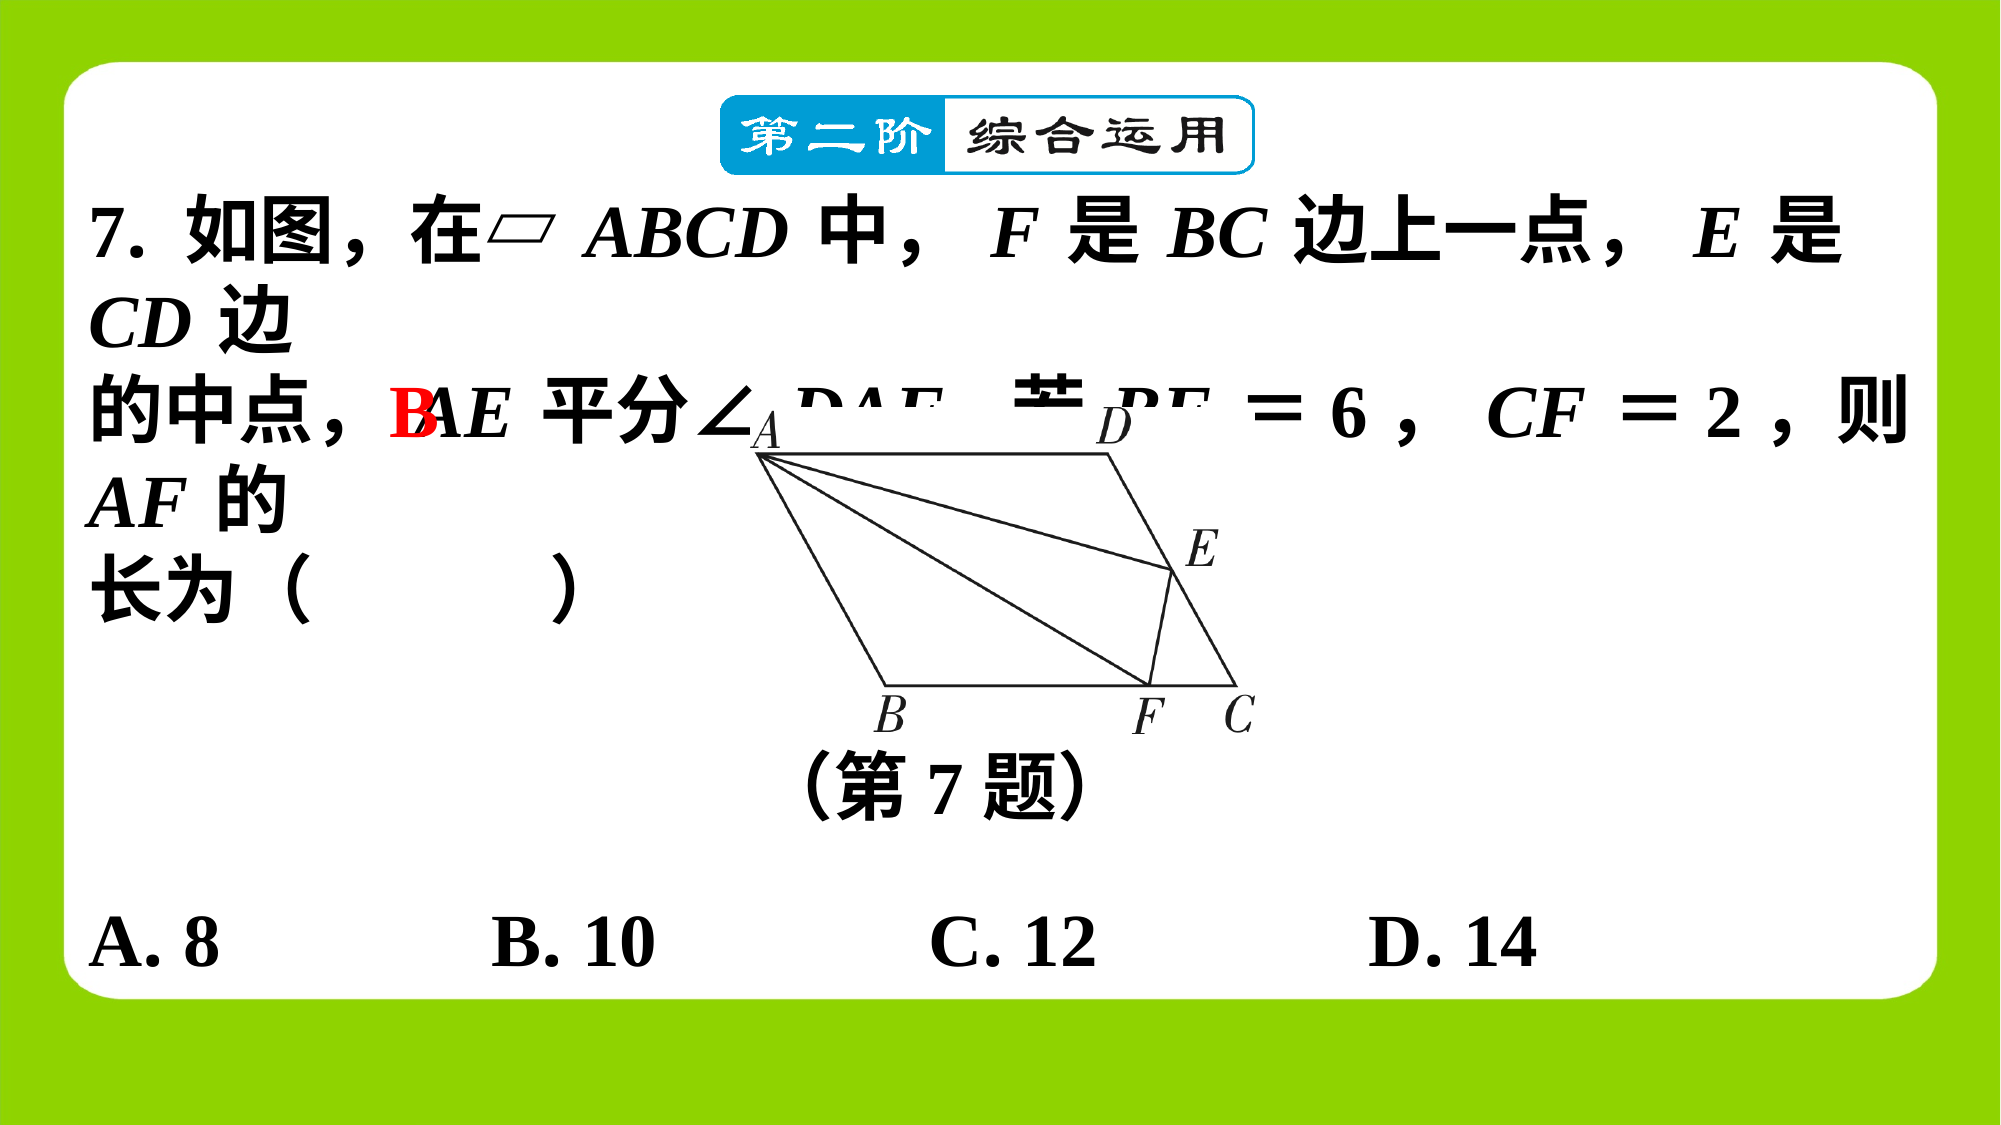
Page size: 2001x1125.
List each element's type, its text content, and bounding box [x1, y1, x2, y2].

table_header C. 12 [928, 886, 1369, 989]
picture [0, 0, 2001, 1125]
text_box B [374, 354, 455, 461]
table_header A. 8 [89, 886, 492, 989]
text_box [750, 407, 1255, 831]
text_box 7. 如图，在▱ABCD中，F是BC边上一点，E是CD边 的中点，AE平分∠DAF. 若BF＝6，CF＝2，则AF的 长为（ B ） [88, 182, 1974, 456]
table_header B. 10 [492, 886, 928, 989]
text_box [720, 89, 1260, 168]
table_header D. 14 [1369, 886, 1657, 989]
